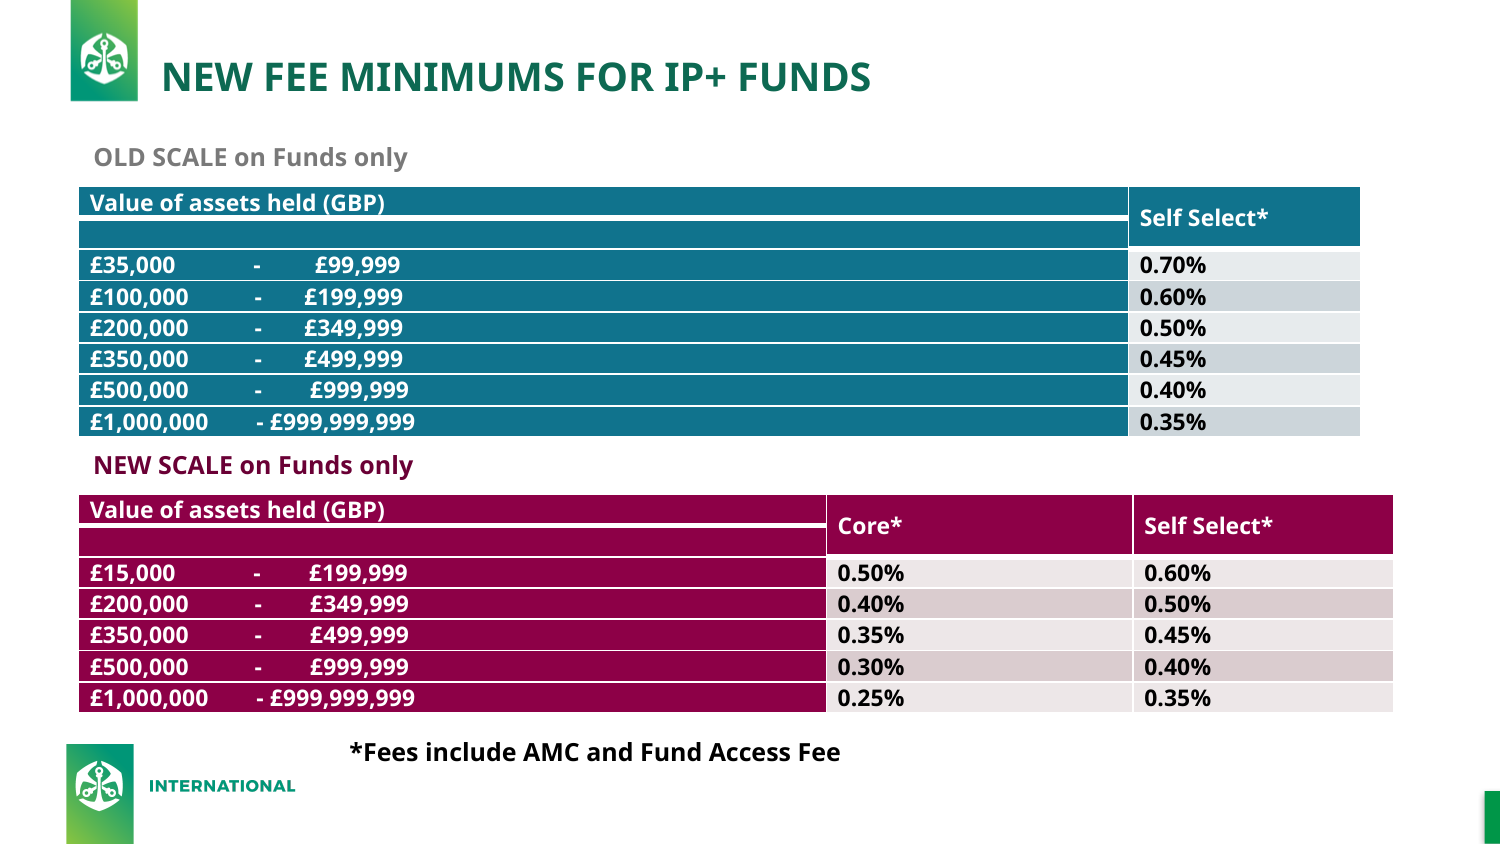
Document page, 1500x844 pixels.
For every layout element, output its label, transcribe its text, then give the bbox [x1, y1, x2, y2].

table_cell 0.40% [1134, 651, 1393, 681]
table_cell £350,000 - £499,999 [79, 620, 826, 650]
table_cell £1,000,000 - £999,999,999 [79, 407, 1128, 436]
picture [1, 740, 365, 844]
table_cell 0.35% [1129, 407, 1360, 436]
table_cell £15,000 - £199,999 [79, 558, 826, 587]
table_cell £1,000,000 - £999,999,999 [79, 683, 826, 712]
table_header Value of assets held (GBP) [79, 187, 1128, 215]
table_header Self Select* [1134, 495, 1393, 554]
table_header Value of assets held (GBP) [79, 495, 826, 523]
table_cell 0.50% [1129, 313, 1360, 342]
table_cell 0.25% [827, 683, 1132, 712]
table_cell £200,000 - £349,999 [79, 589, 826, 618]
table_cell 0.40% [827, 589, 1132, 618]
table_cell 0.35% [1134, 683, 1393, 712]
table_cell £500,000 - £999,999 [79, 375, 1128, 405]
text_box *Fees include AMC and Fund Access Fee [334, 729, 857, 774]
table_cell 0.70% [1129, 252, 1360, 280]
table_cell 0.40% [1129, 375, 1360, 405]
table_cell 0.60% [1129, 281, 1360, 311]
table_header Self Select* [1129, 187, 1360, 246]
table_cell £100,000 - £199,999 [79, 281, 1128, 311]
table_cell £350,000 - £499,999 [79, 344, 1128, 373]
table_cell 0.45% [1134, 620, 1393, 650]
text_box OLD SCALE on Funds only [78, 134, 570, 179]
table_cell [79, 221, 1128, 248]
table_cell 0.60% [1134, 560, 1393, 587]
table_cell [79, 528, 826, 556]
table_cell £35,000 - £99,999 [79, 250, 1128, 280]
table_cell 0.50% [827, 560, 1132, 587]
table_cell 0.30% [827, 651, 1132, 681]
table_cell £500,000 - £999,999 [79, 651, 826, 681]
table_header Core* [827, 495, 1132, 554]
title NEW FEE MINIMUMS FOR IP+ FUNDS [145, 43, 1425, 107]
table_cell 0.50% [1134, 589, 1393, 618]
table_cell £200,000 - £349,999 [79, 313, 1128, 342]
picture [0, 0, 146, 107]
text_box NEW SCALE on Funds only [78, 441, 558, 487]
table_cell 0.35% [827, 620, 1132, 650]
table_cell 0.45% [1129, 344, 1360, 373]
